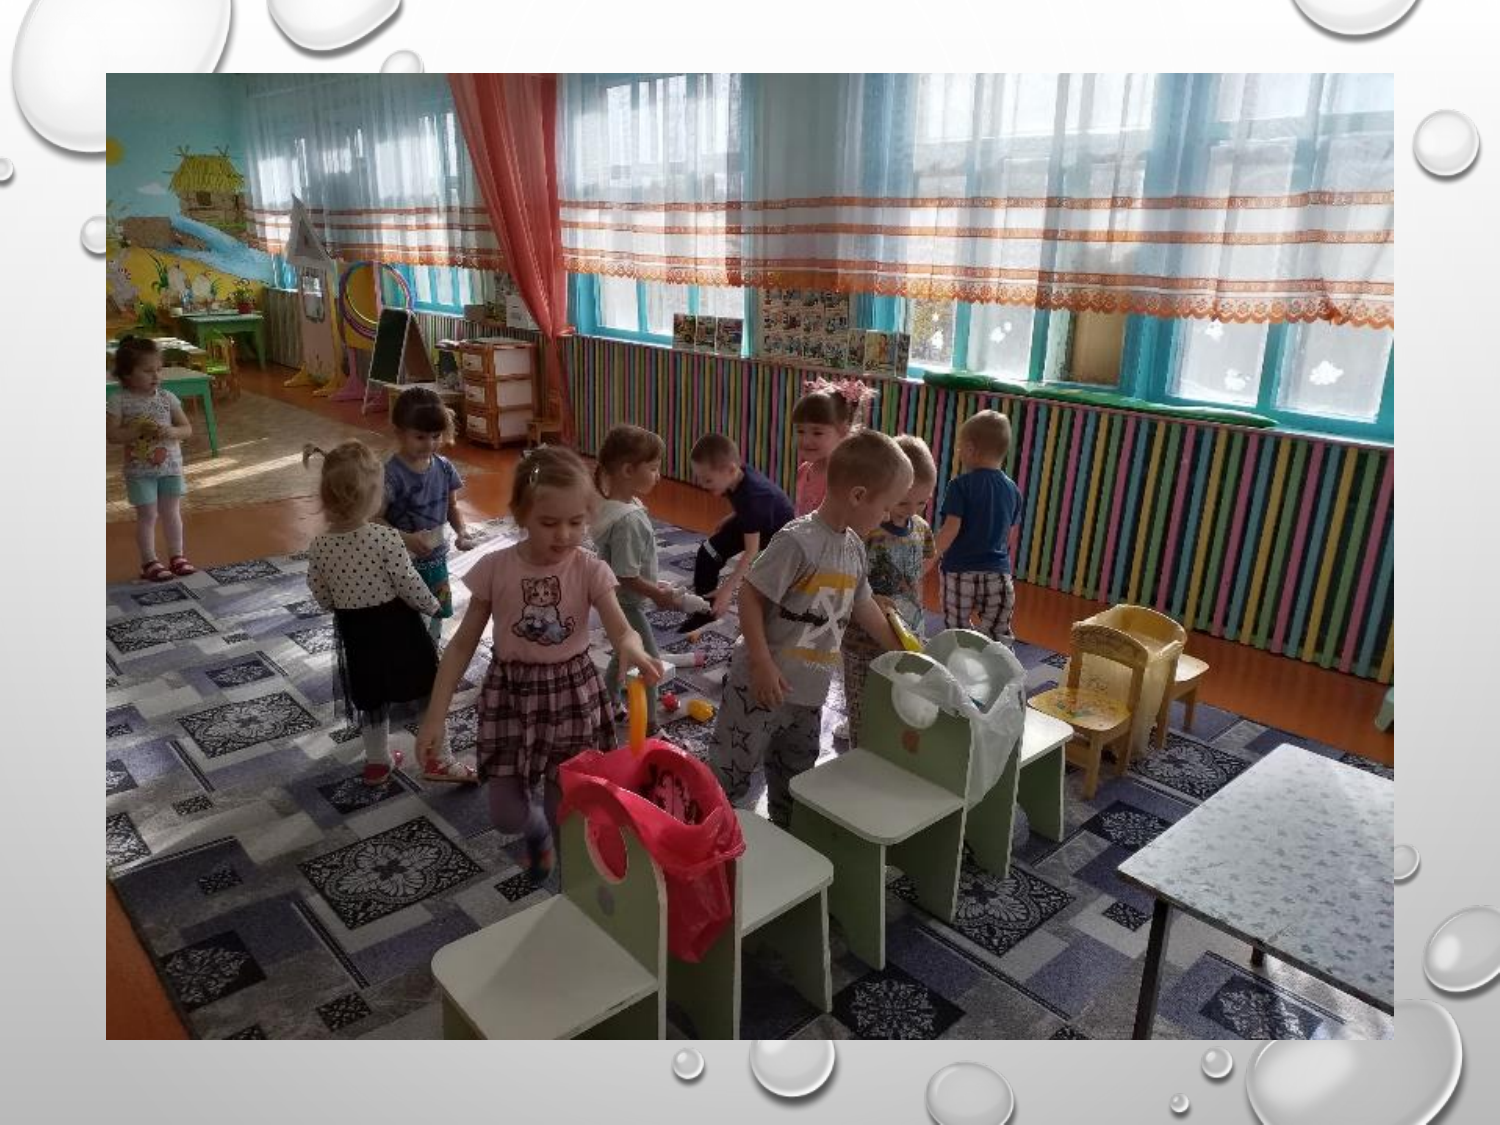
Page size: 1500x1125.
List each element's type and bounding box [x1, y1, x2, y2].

picture [0, 0, 1500, 1125]
list [106, 73, 1394, 1040]
